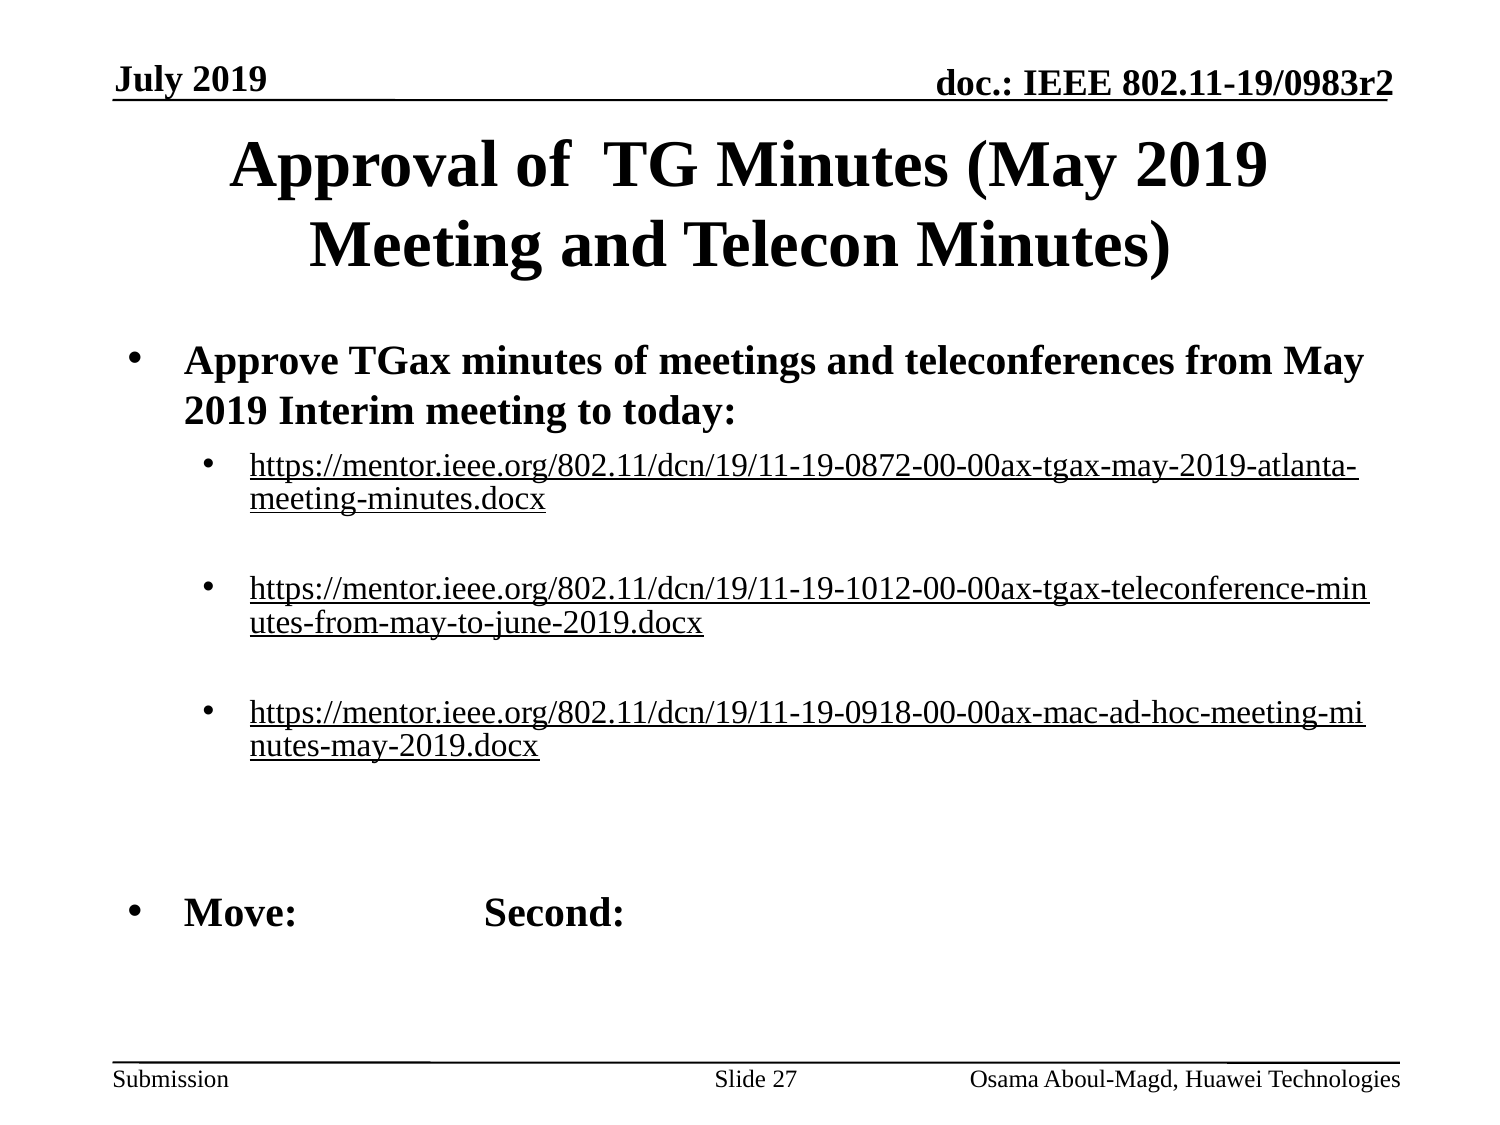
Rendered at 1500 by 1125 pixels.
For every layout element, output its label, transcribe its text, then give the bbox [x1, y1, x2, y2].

list Approve TGax minutes of meetings and teleconferences from May 2019 Interim meeting to today: https://mentor.ieee.org/802.11/dcn/19/11-19-0872-00-00ax-tgax-may-2019-atlanta-meeting-minutes.docx https://mentor.ieee.org/802.11/dcn/19/11-19-1012-00-00ax-tgax-teleconference-minutes-from-may-to-june-2019.docx https://mentor.ieee.org/802.11/dcn/19/11-19-0918-00-00ax-mac-ad-hoc-meeting-minutes-may-2019.docx Move: Second: [112, 324, 1388, 1000]
slide_number Slide 27 [712, 1061, 800, 1123]
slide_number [114, 54, 423, 100]
footer Osama Aboul-Magd, Huawei Technologies [878, 1061, 1402, 1093]
title Approval of TG Minutes (May 2019 Meeting and Telecon Minutes) [112, 112, 1388, 288]
